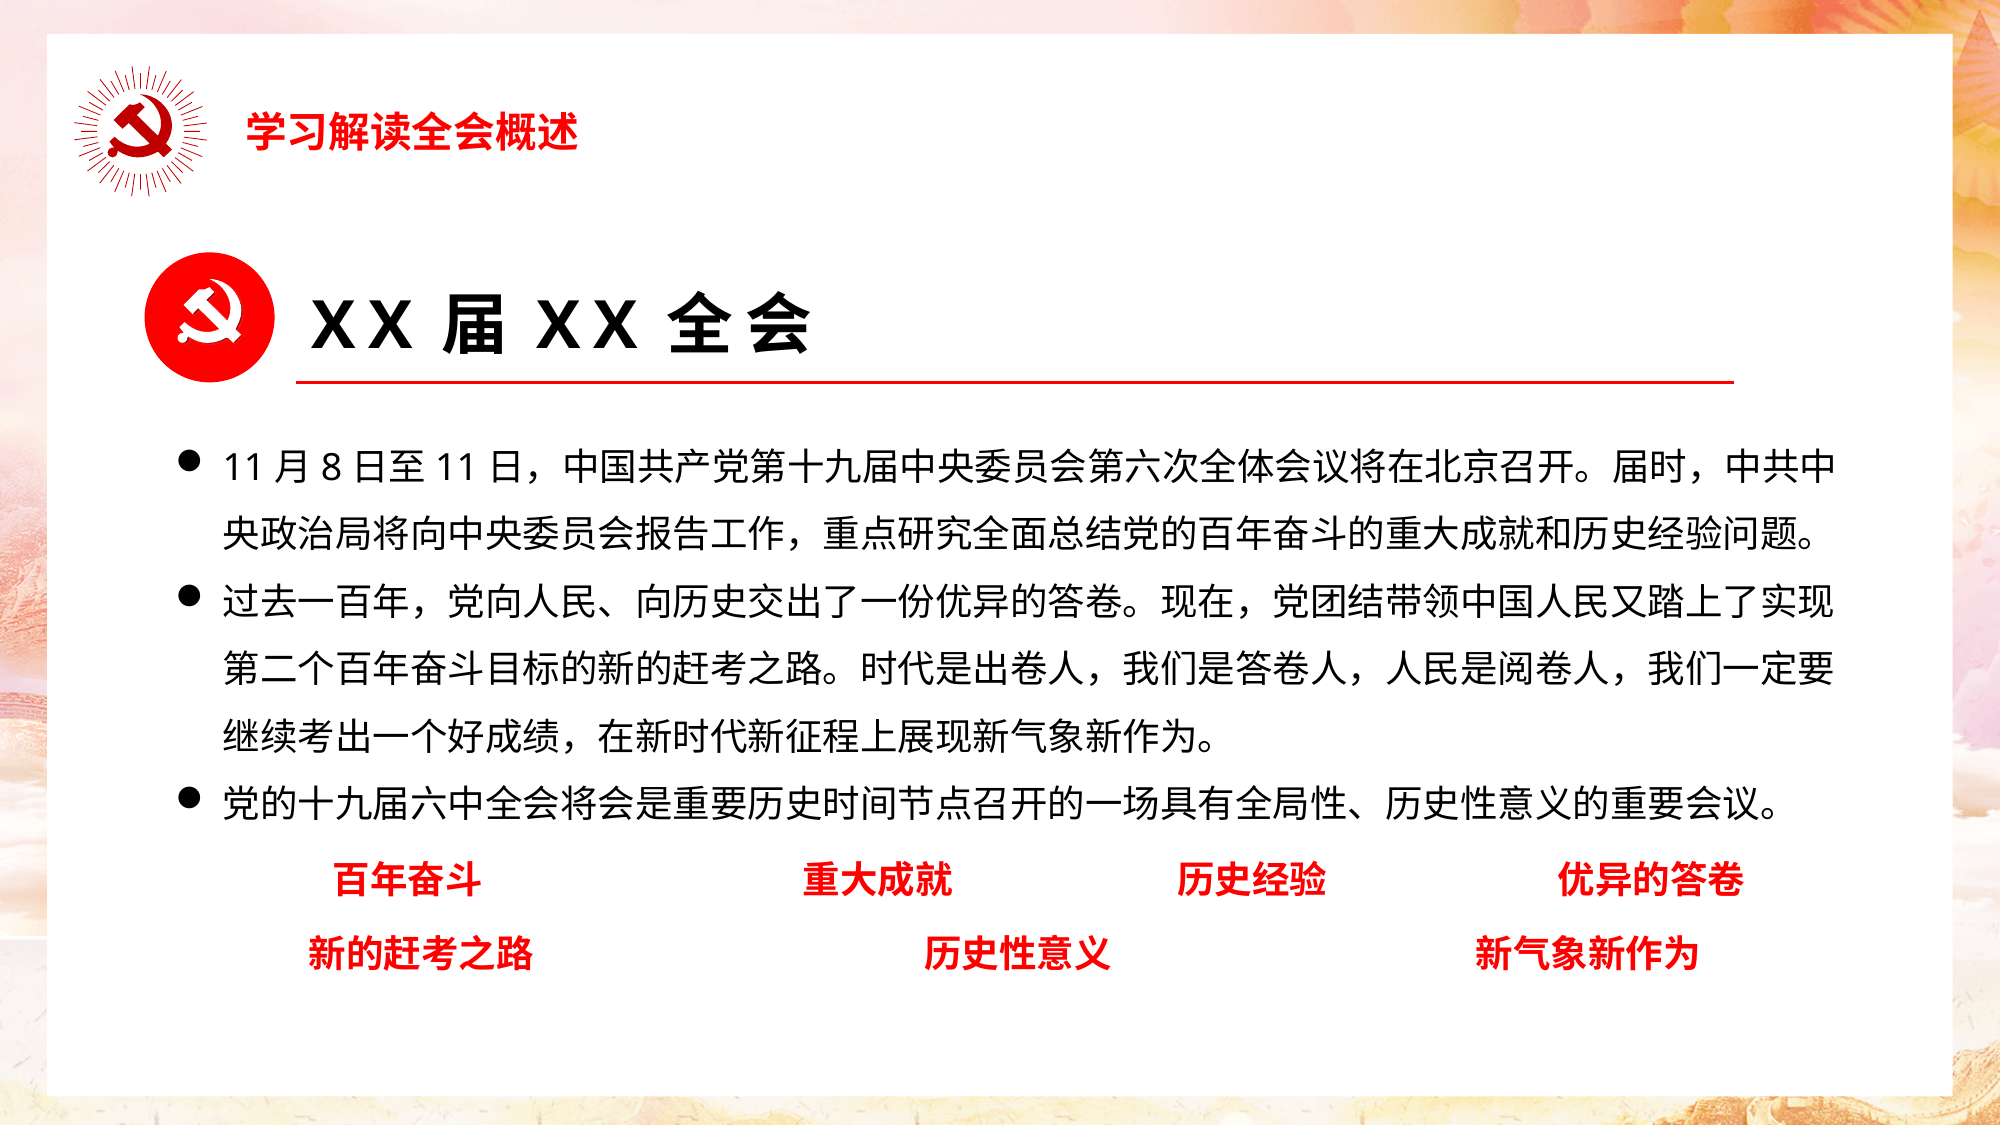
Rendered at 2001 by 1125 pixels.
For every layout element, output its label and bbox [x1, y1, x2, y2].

text_box [74, 66, 207, 197]
text_box [0, 0, 2000, 1125]
text_box [144, 252, 1734, 383]
